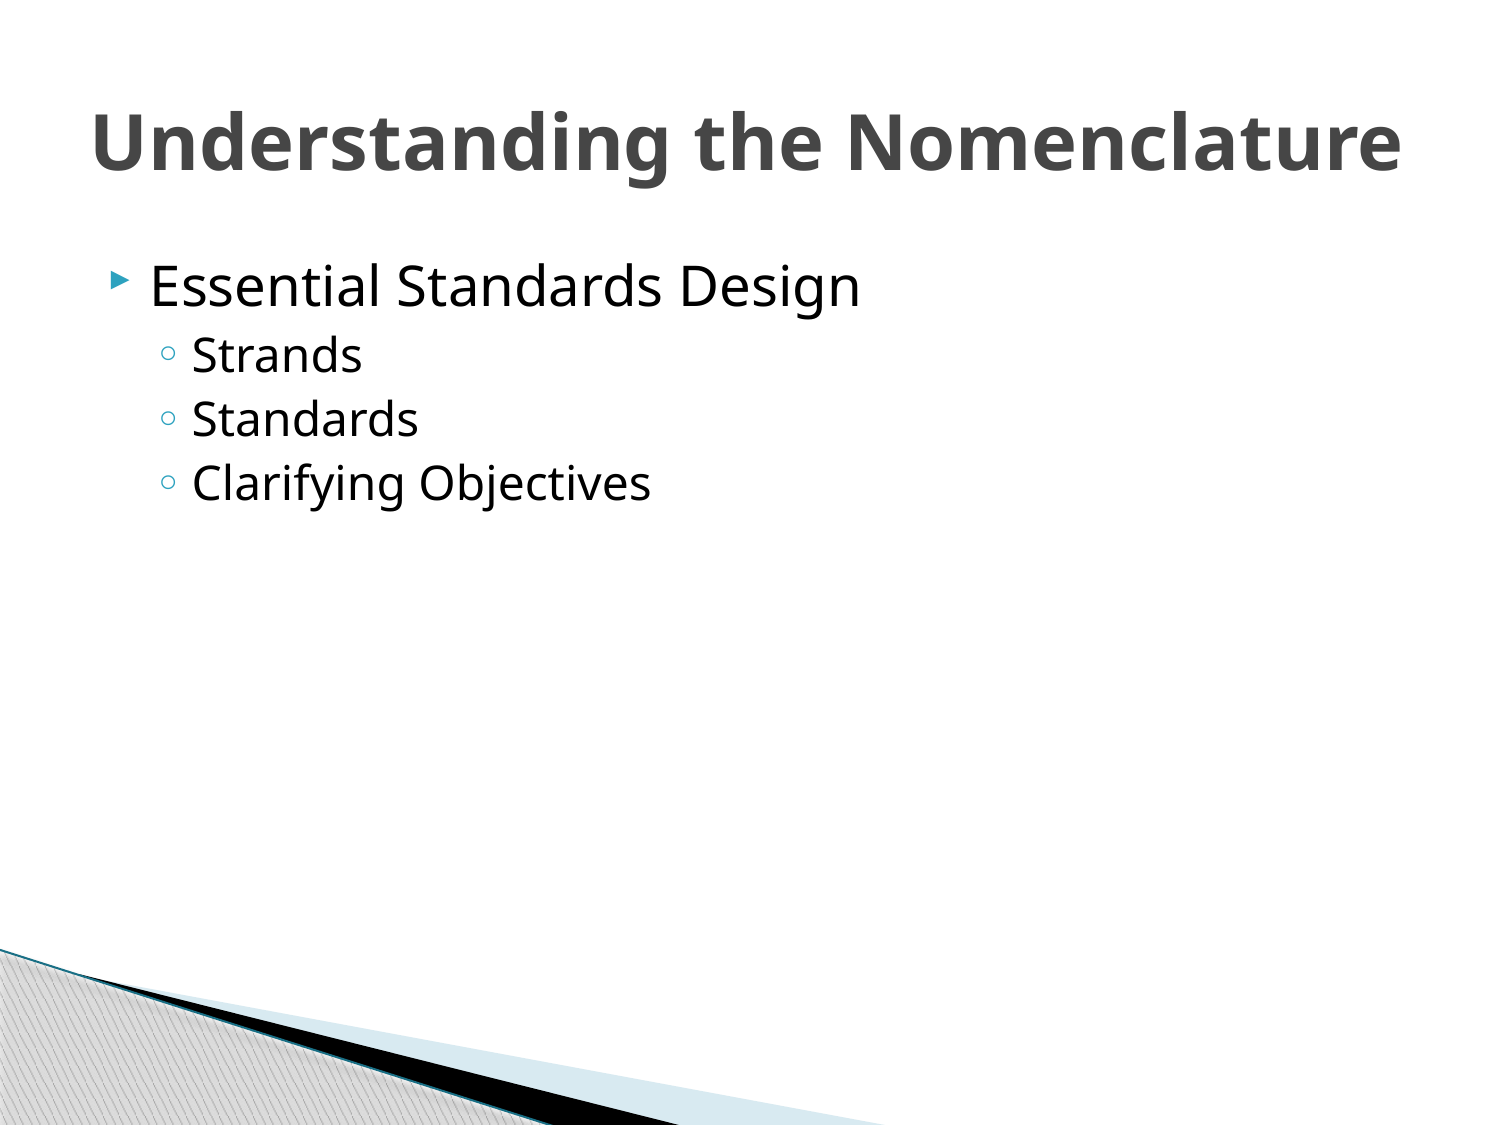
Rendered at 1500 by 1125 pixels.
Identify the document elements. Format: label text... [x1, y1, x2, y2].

title Understanding the Nomenclature [75, 45, 1425, 233]
list Essential Standards Design Strands Standards Clarifying Objectives [75, 243, 1425, 986]
